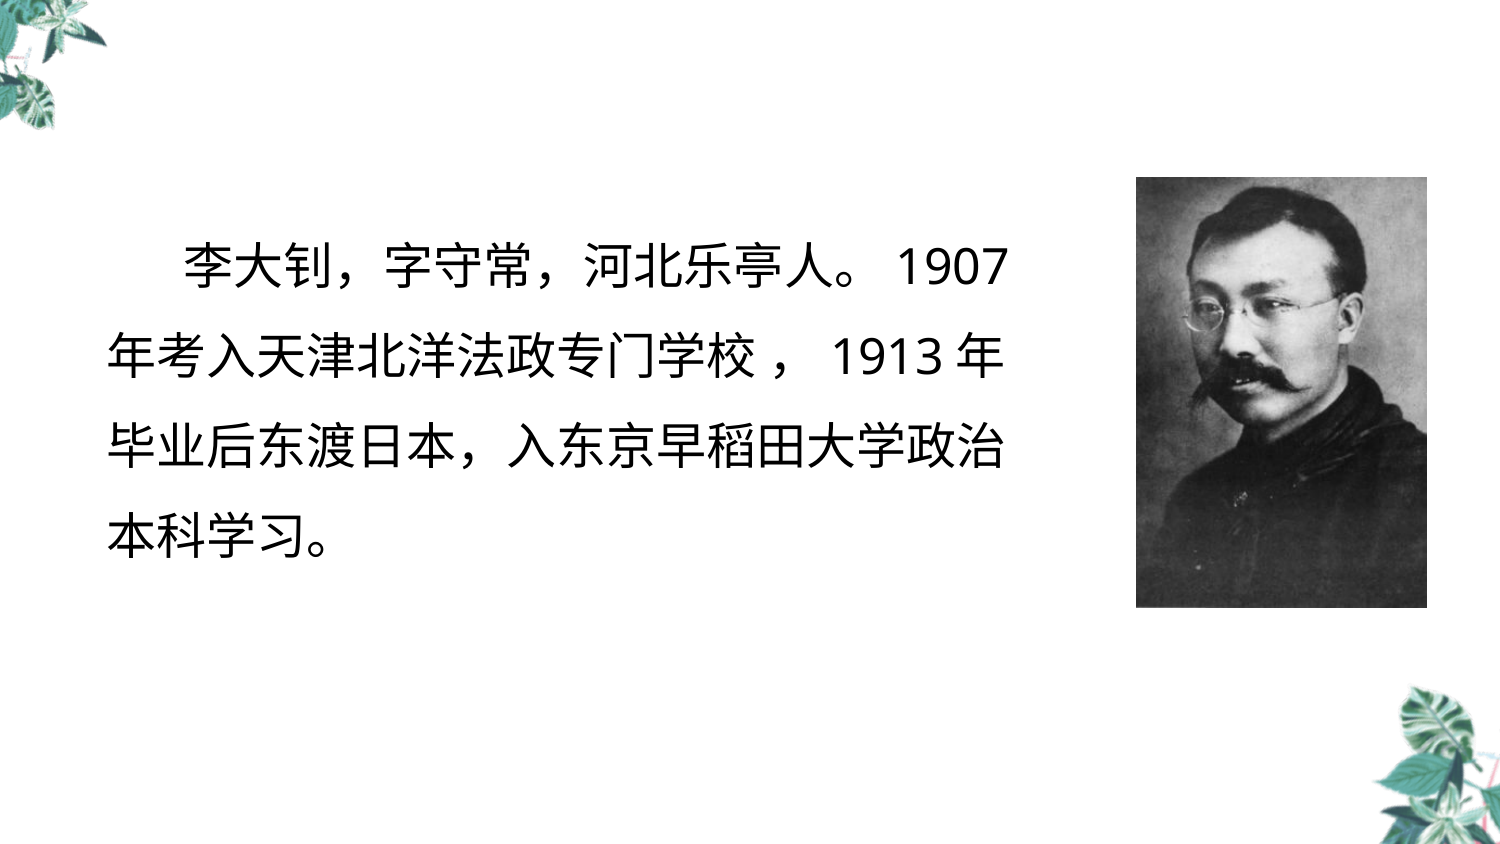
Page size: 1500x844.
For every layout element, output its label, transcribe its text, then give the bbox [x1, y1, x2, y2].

picture [1294, 595, 1500, 844]
picture [1135, 177, 1427, 608]
picture [0, 0, 148, 167]
list 李大钊，字守常，河北乐亭人。1907年考入天津北洋法政专门学校 ，1913年毕业后东渡日本，入东京早稻田大学政治本科学习。 [91, 197, 1029, 608]
